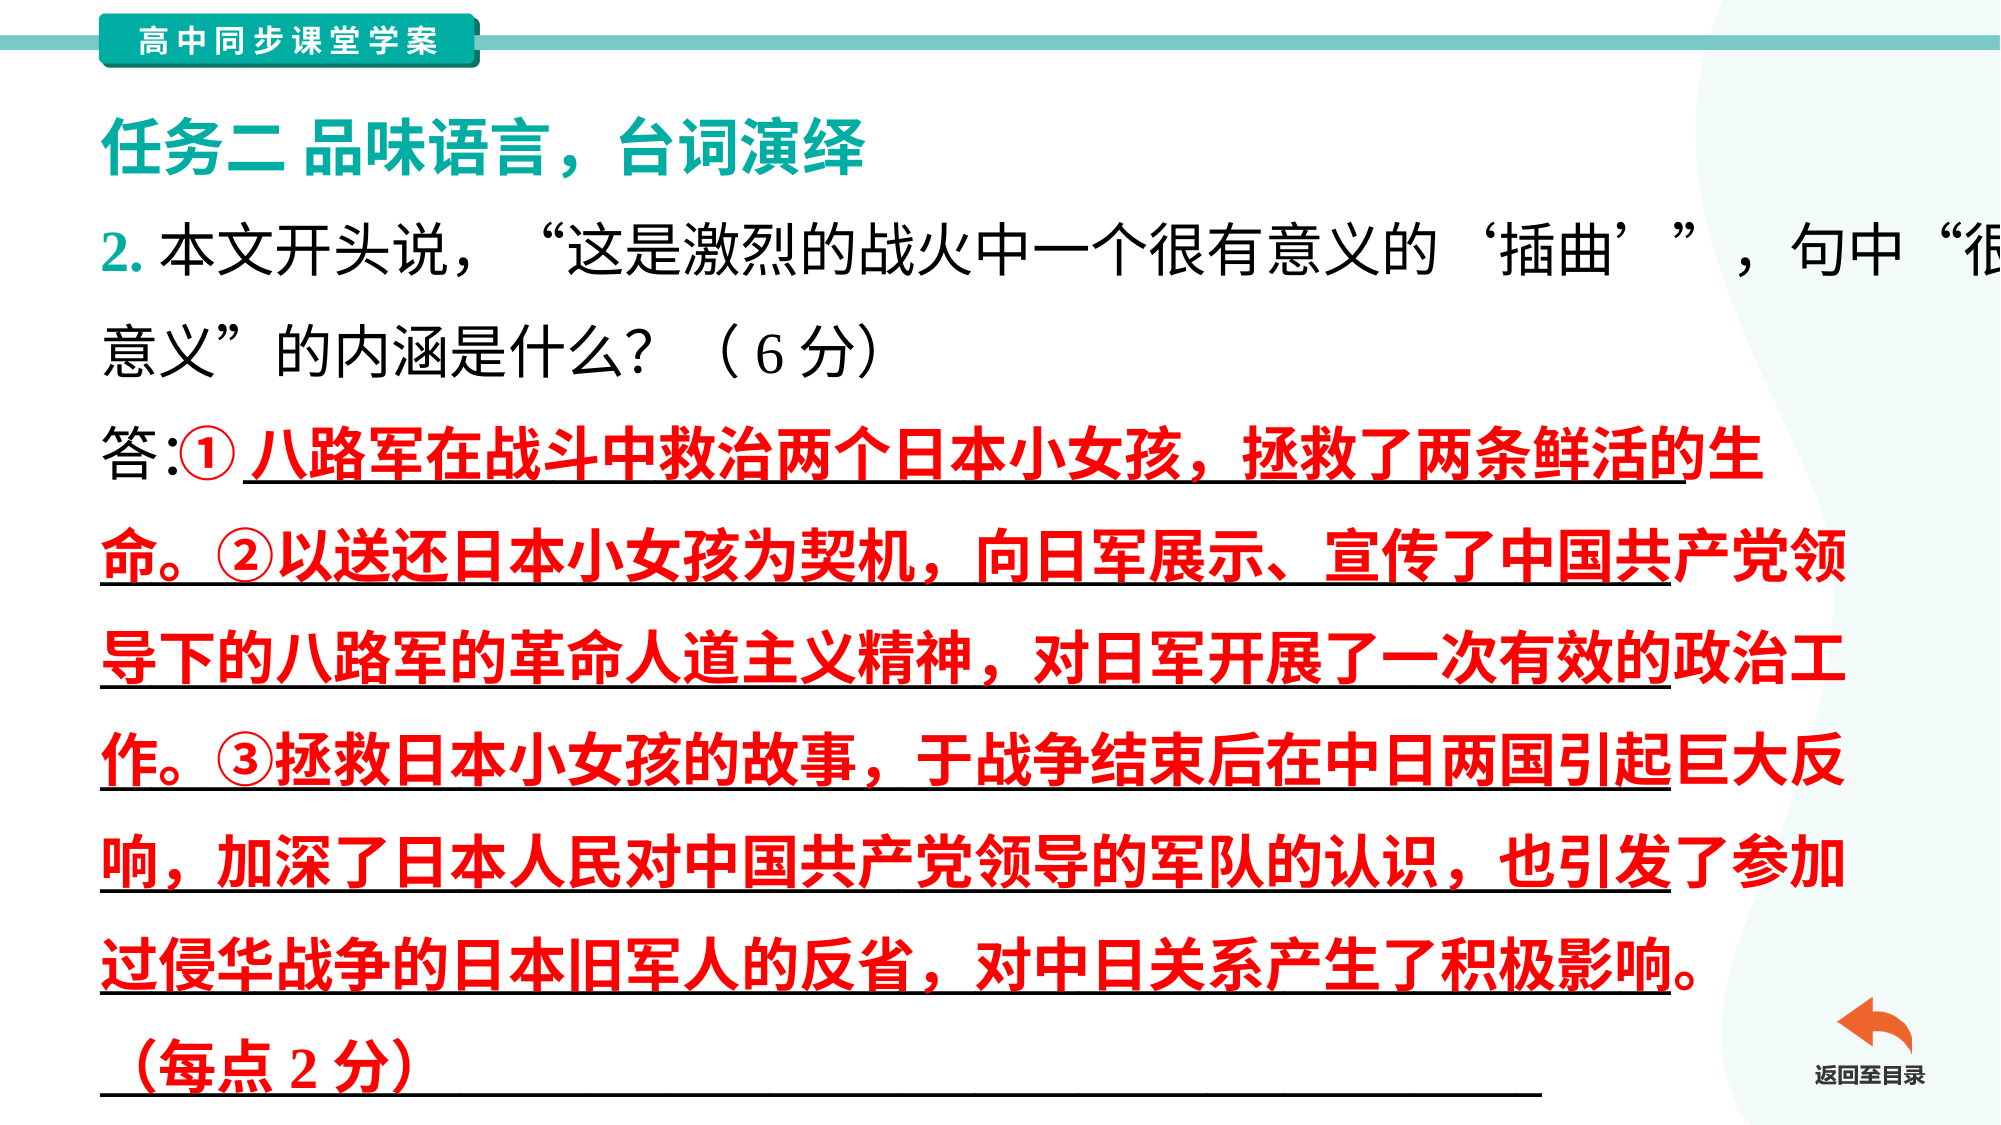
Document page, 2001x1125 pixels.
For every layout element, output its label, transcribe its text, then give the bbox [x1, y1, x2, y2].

text_box 任务二 品味语言，台词演绎 [100, 76, 1899, 181]
text_box ①八路军在战斗中救治两个日本小女孩，拯救了两条鲜活的生 命。②以送还日本小女孩为契机，向日军展示、宣传了中国共产党领 导下的八路军的革命人道主义精神，对日军开展了一次有效的政治工 作。③拯救日本小女孩的故事，于战争结束后在中日两国引起巨大反 响，加深了日本人民对中国共产党领导的军队的认识，也引发了参加 过侵华战争的日本旧军人的反省，对中日关系产生了积极影响。 （每点2分） [100, 385, 1899, 1100]
picture [0, 0, 2000, 1125]
text_box 2.本文开头说，“这是激烈的战火中一个很有意义的‘插曲’”，句中“很有 意义”的内涵是什么？（6分） 答： ________________________________________________________ _____________________________________________________________ _____________________________________________________________ _____________________________________________________________ _____________________________________________________________ _____________________________________________________________ ________________________________________________________ [100, 181, 1899, 385]
